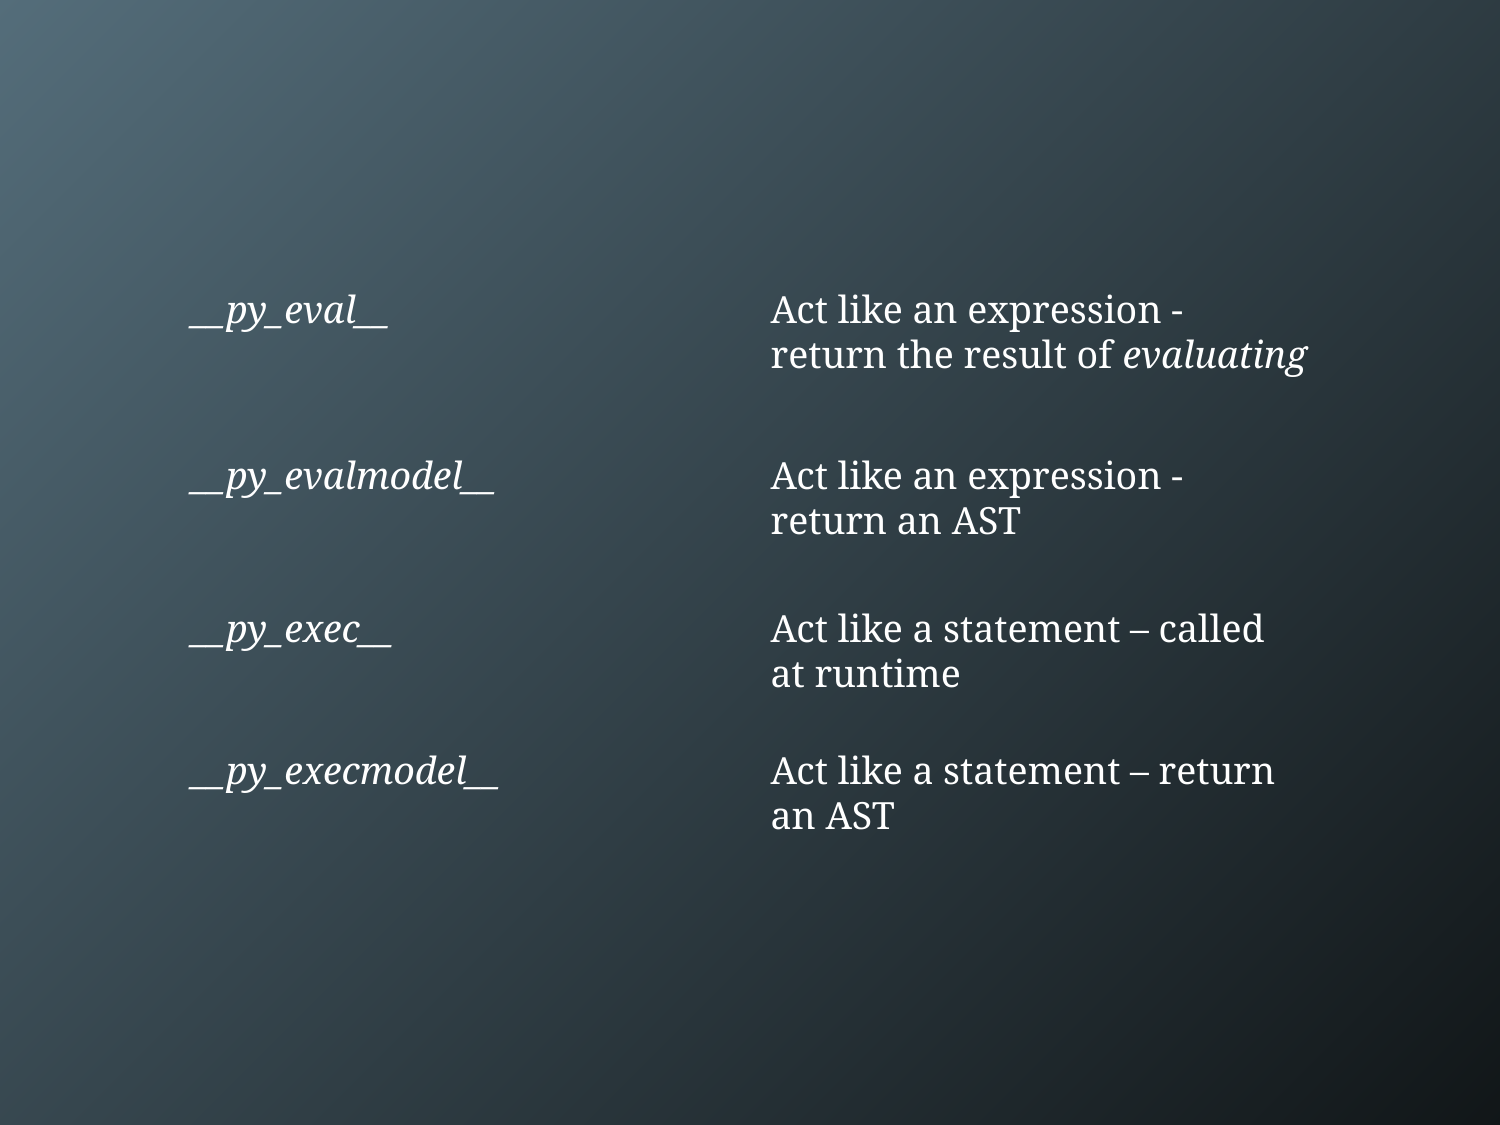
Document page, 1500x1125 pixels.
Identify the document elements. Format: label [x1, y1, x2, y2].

text_box [176, 278, 1324, 846]
